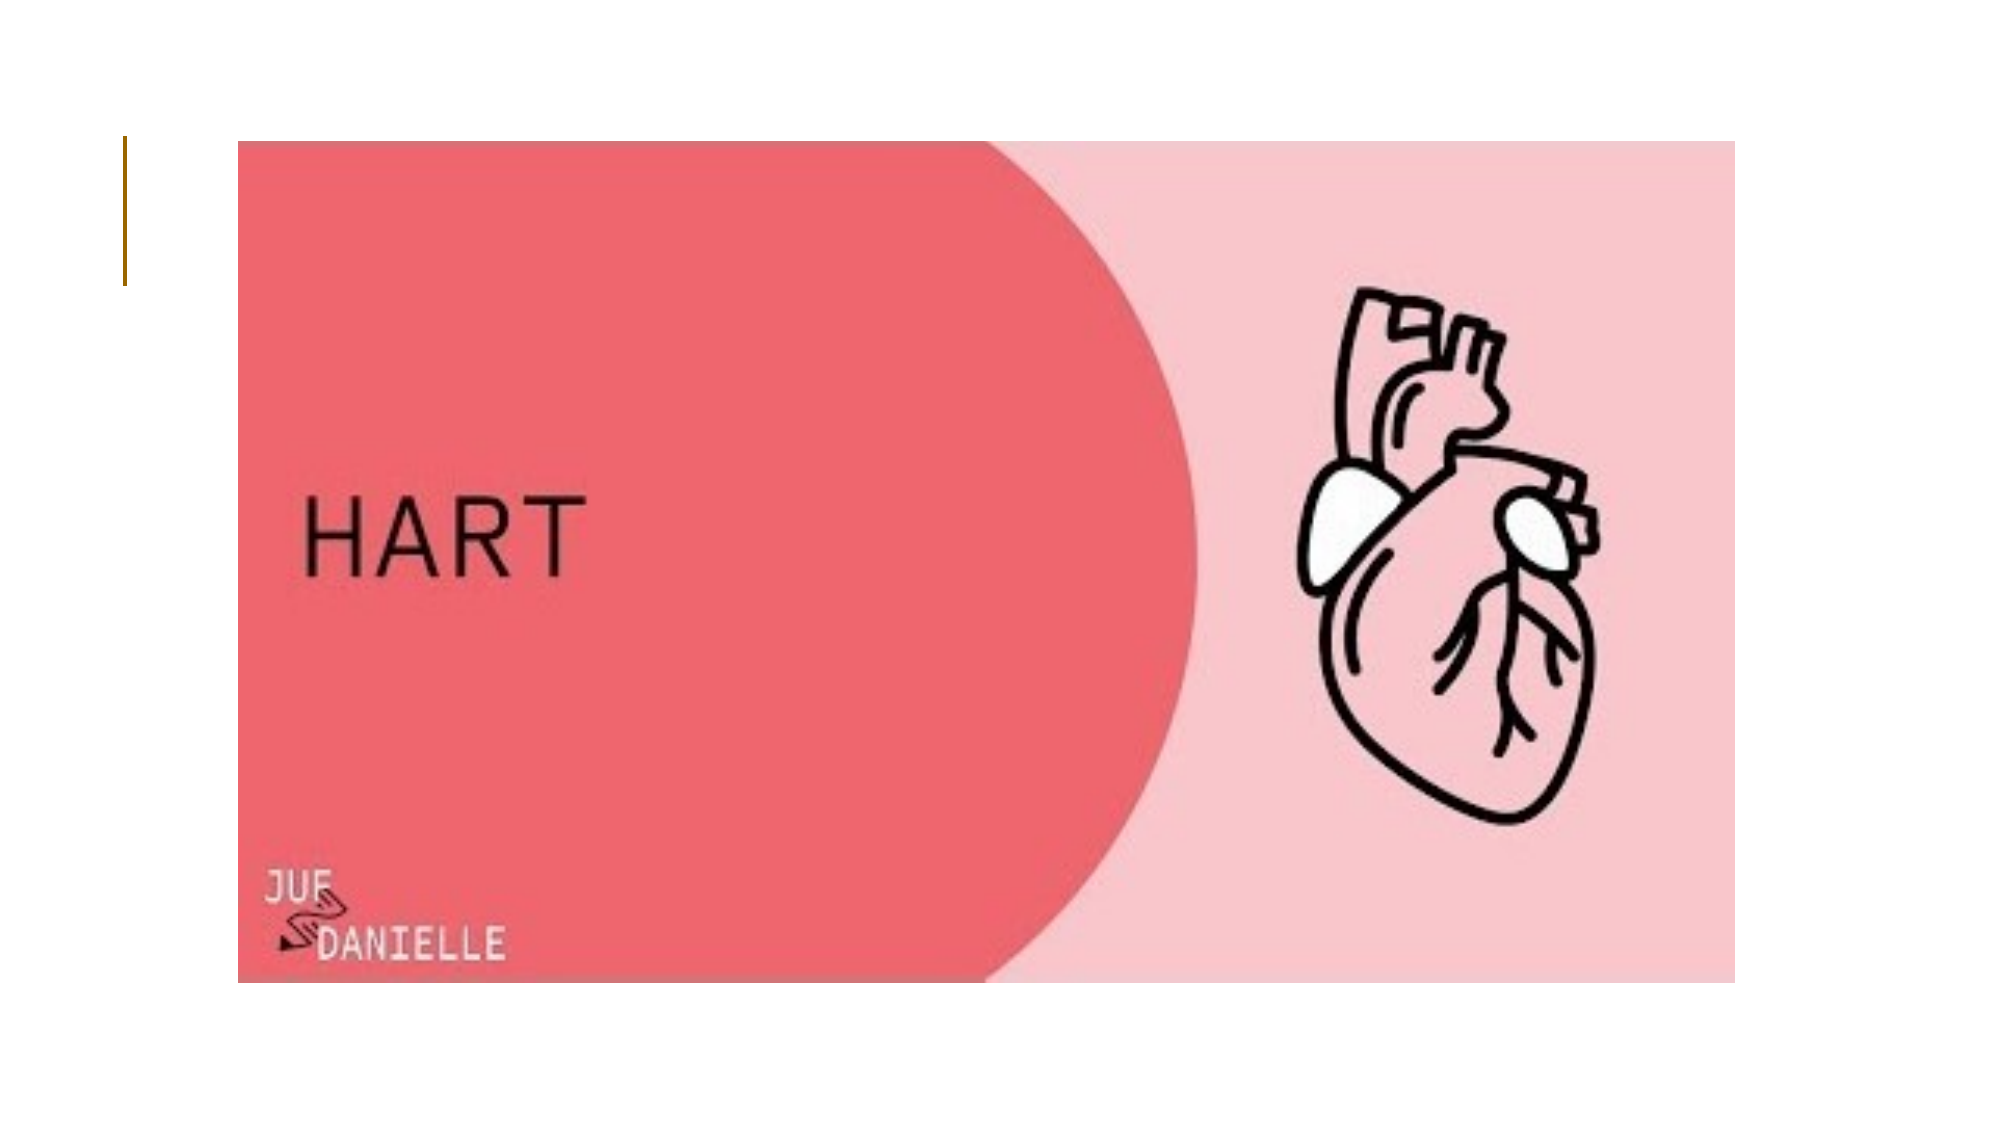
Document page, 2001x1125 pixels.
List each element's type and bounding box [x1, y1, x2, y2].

text_box [237, 140, 1736, 985]
